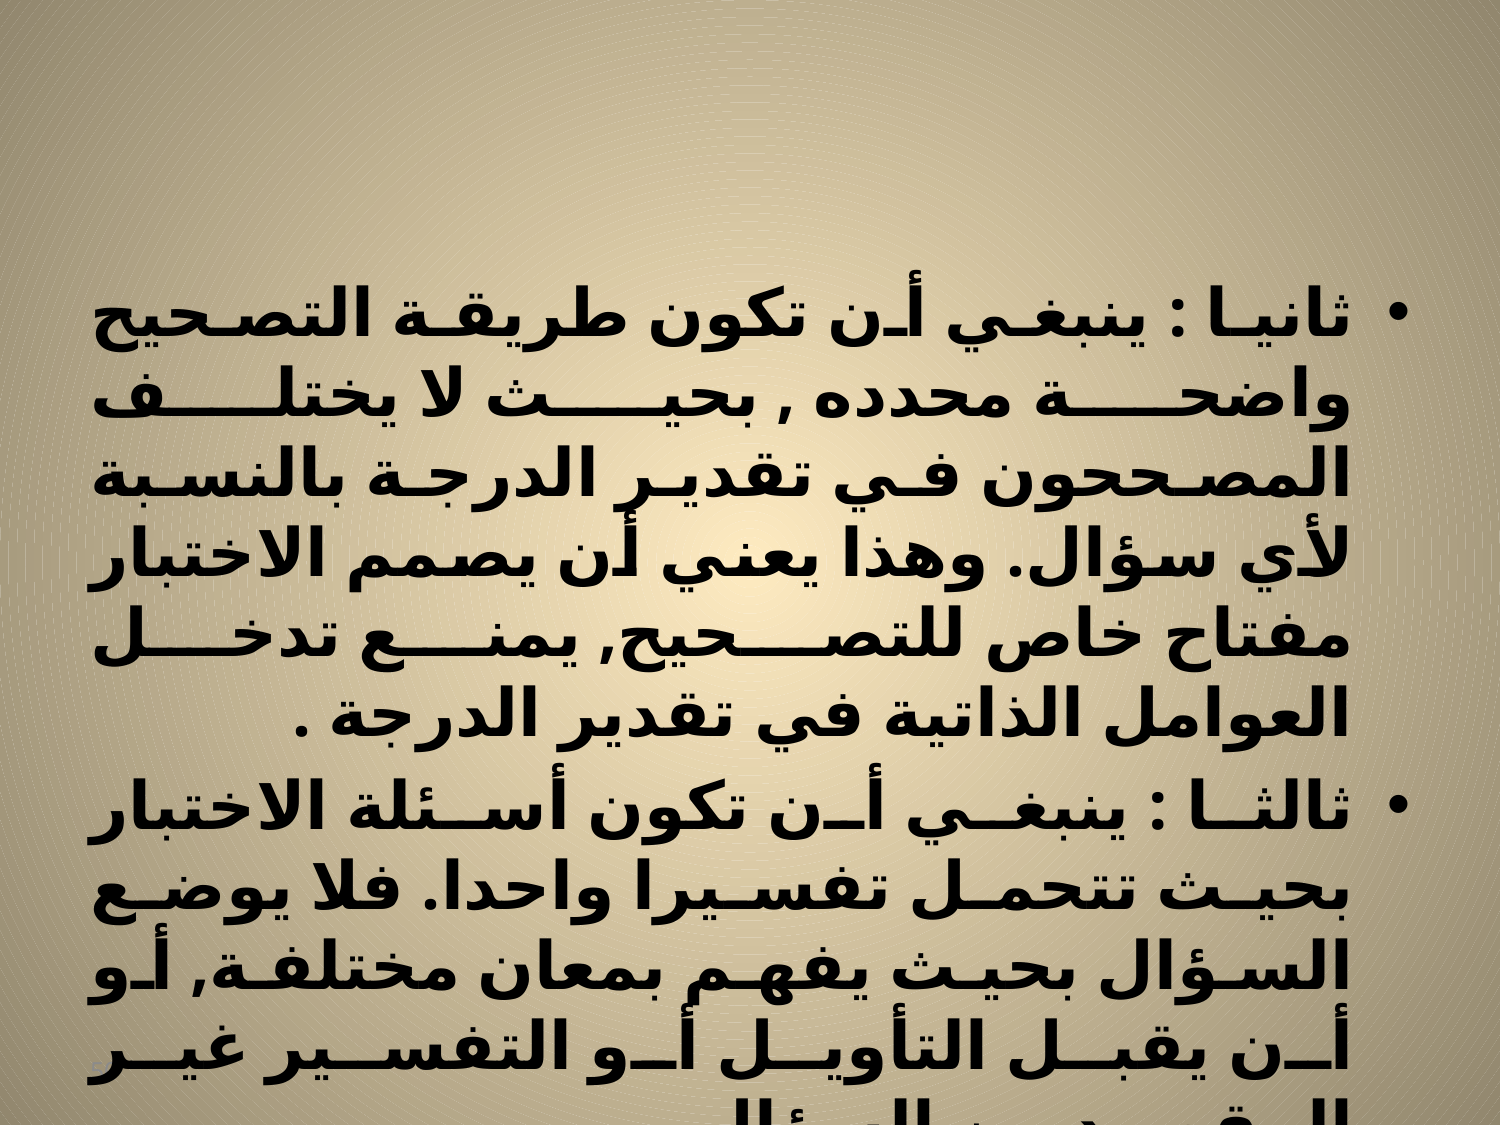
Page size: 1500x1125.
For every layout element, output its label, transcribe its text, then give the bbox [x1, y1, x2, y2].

list ثانيا : ينبغي أن تكون طريقة التصحيح واضحة محدده , بحيث لا يختلف المصححون في تقدير الدرجة بالنسبة لأي سؤال. وهذا يعني أن يصمم الاختبار مفتاح خاص للتصحيح, يمنع تدخل العوامل الذاتية في تقدير الدرجة . ثالثا : ينبغي أن تكون أسئلة الاختبار بحيث تتحمل تفسيرا واحدا. فلا يوضع السؤال بحيث يفهم بمعان مختلفة, أو أن يقبل التأويل أو التفسير غير المقصود من السؤال. [75, 262, 1425, 1005]
slide_number 50 [75, 1042, 425, 1103]
